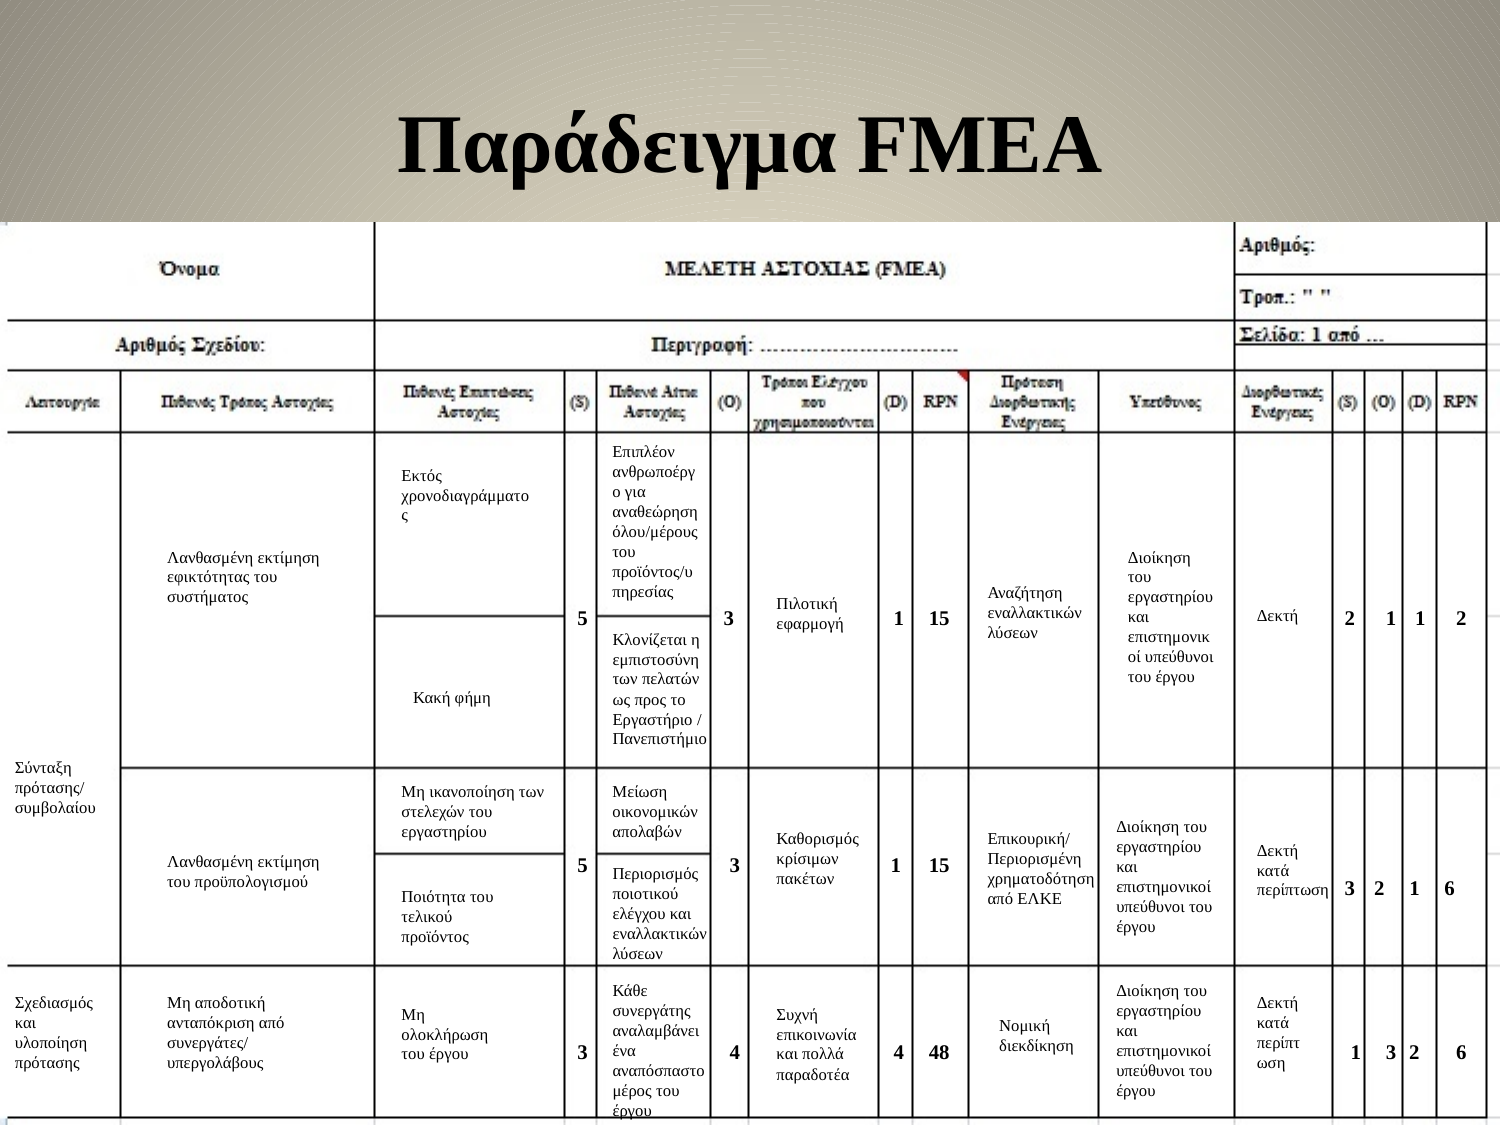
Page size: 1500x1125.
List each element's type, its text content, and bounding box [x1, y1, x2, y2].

title Παράδειγμα FMEA [0, 45, 1500, 222]
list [0, 222, 1500, 1125]
